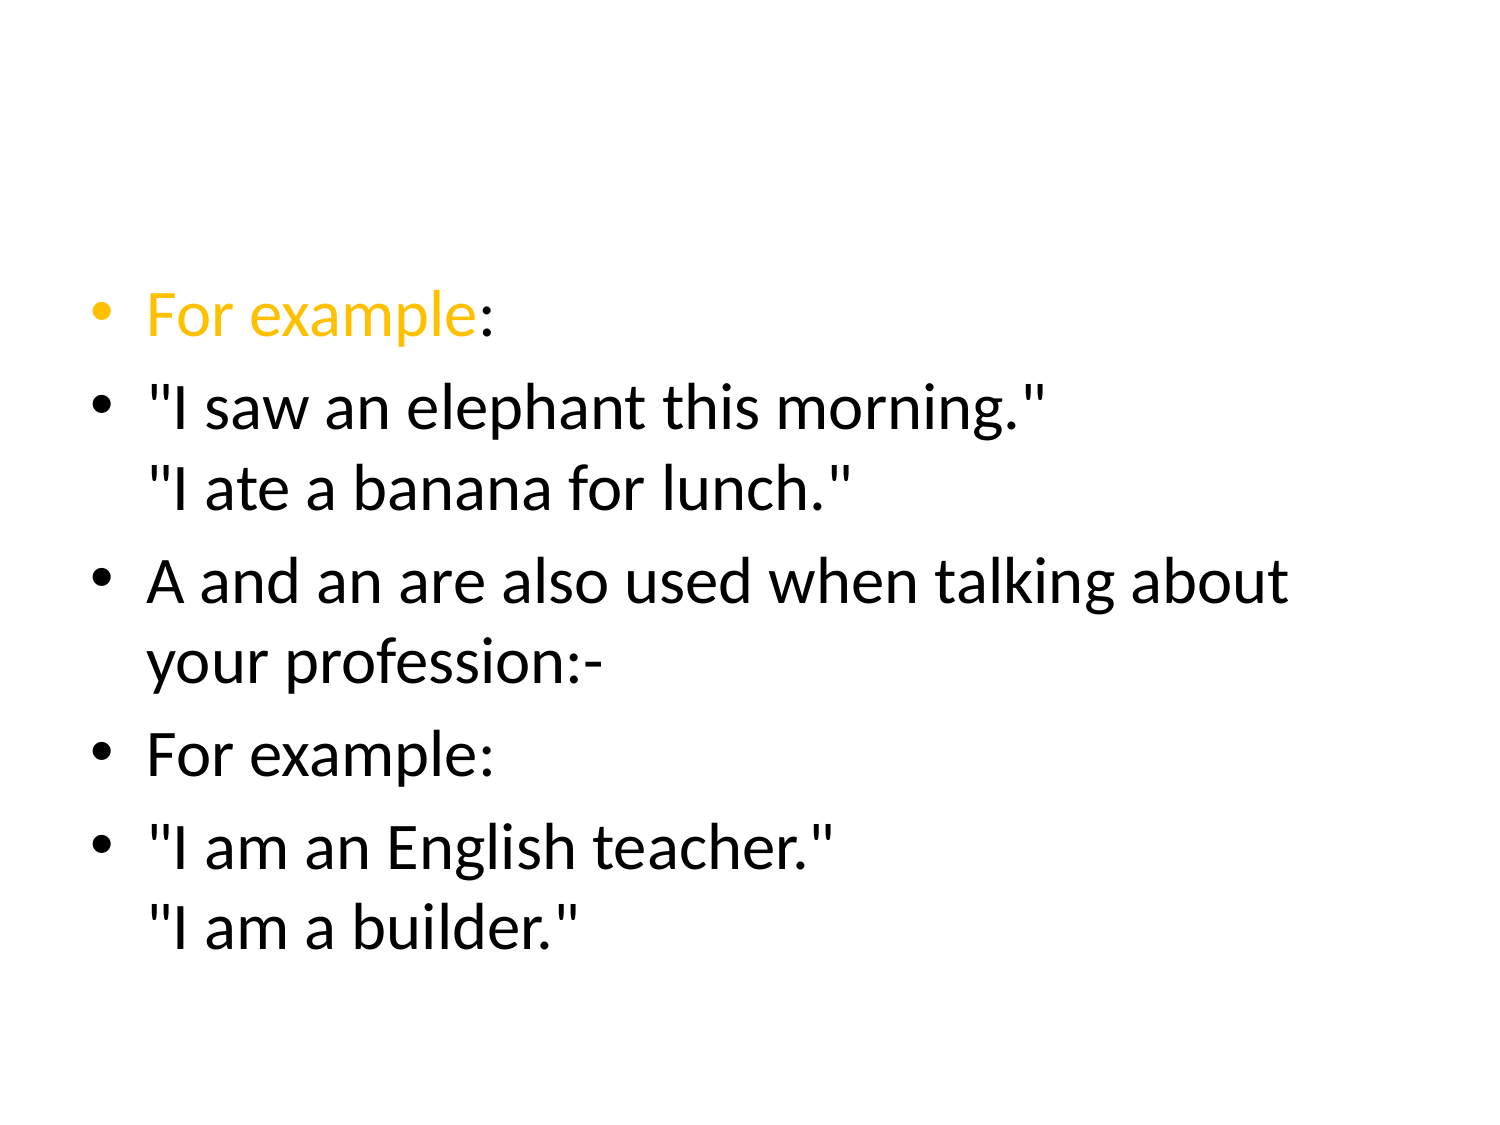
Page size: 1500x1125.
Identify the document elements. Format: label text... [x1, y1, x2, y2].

list For example: "I saw an elephant this morning." "I ate a banana for lunch." A and an are also used when talking about your profession:- For example: "I am an English teacher." "I am a builder." [75, 262, 1425, 1005]
